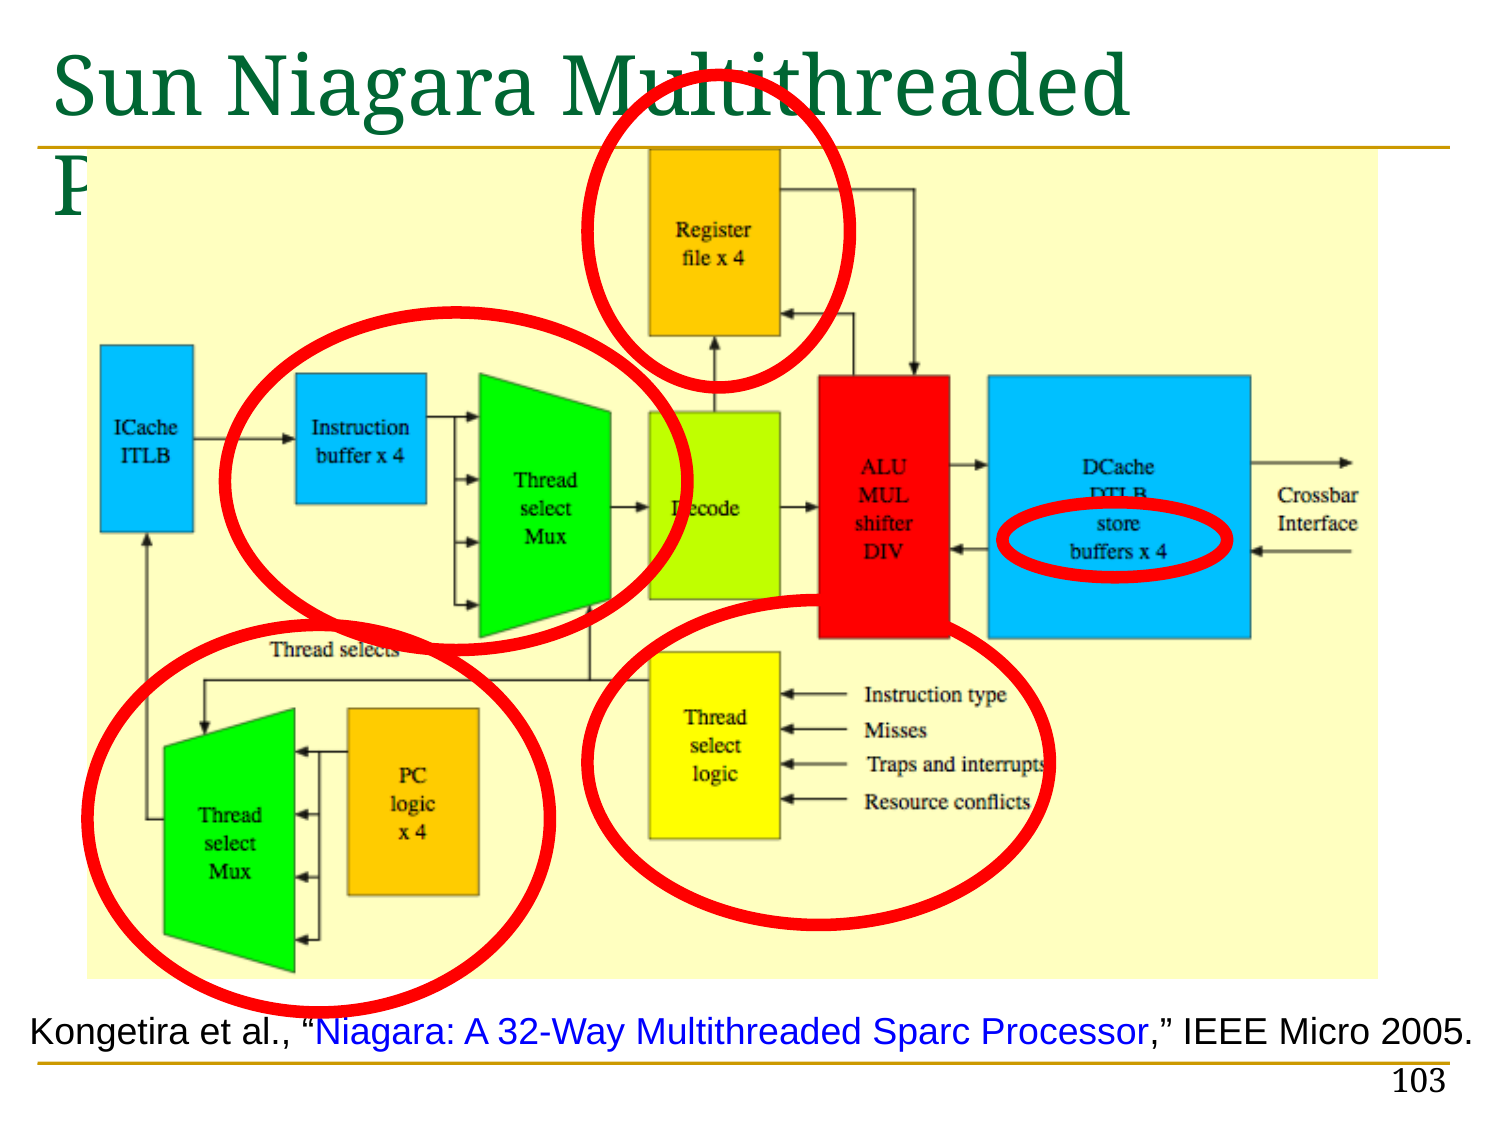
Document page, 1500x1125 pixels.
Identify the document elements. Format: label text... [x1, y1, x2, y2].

picture [87, 149, 1378, 980]
text_box [607, 74, 830, 148]
text_box Kongetira et al., “Niagara: A 32-Way Multithreaded Sparc Processor,” IEEE Micro 2005. [15, 999, 1489, 1060]
title Sun Niagara Multithreaded Pipeline [37, 24, 1450, 200]
text_box [204, 987, 434, 1013]
slide_number 103 [1111, 1060, 1462, 1112]
